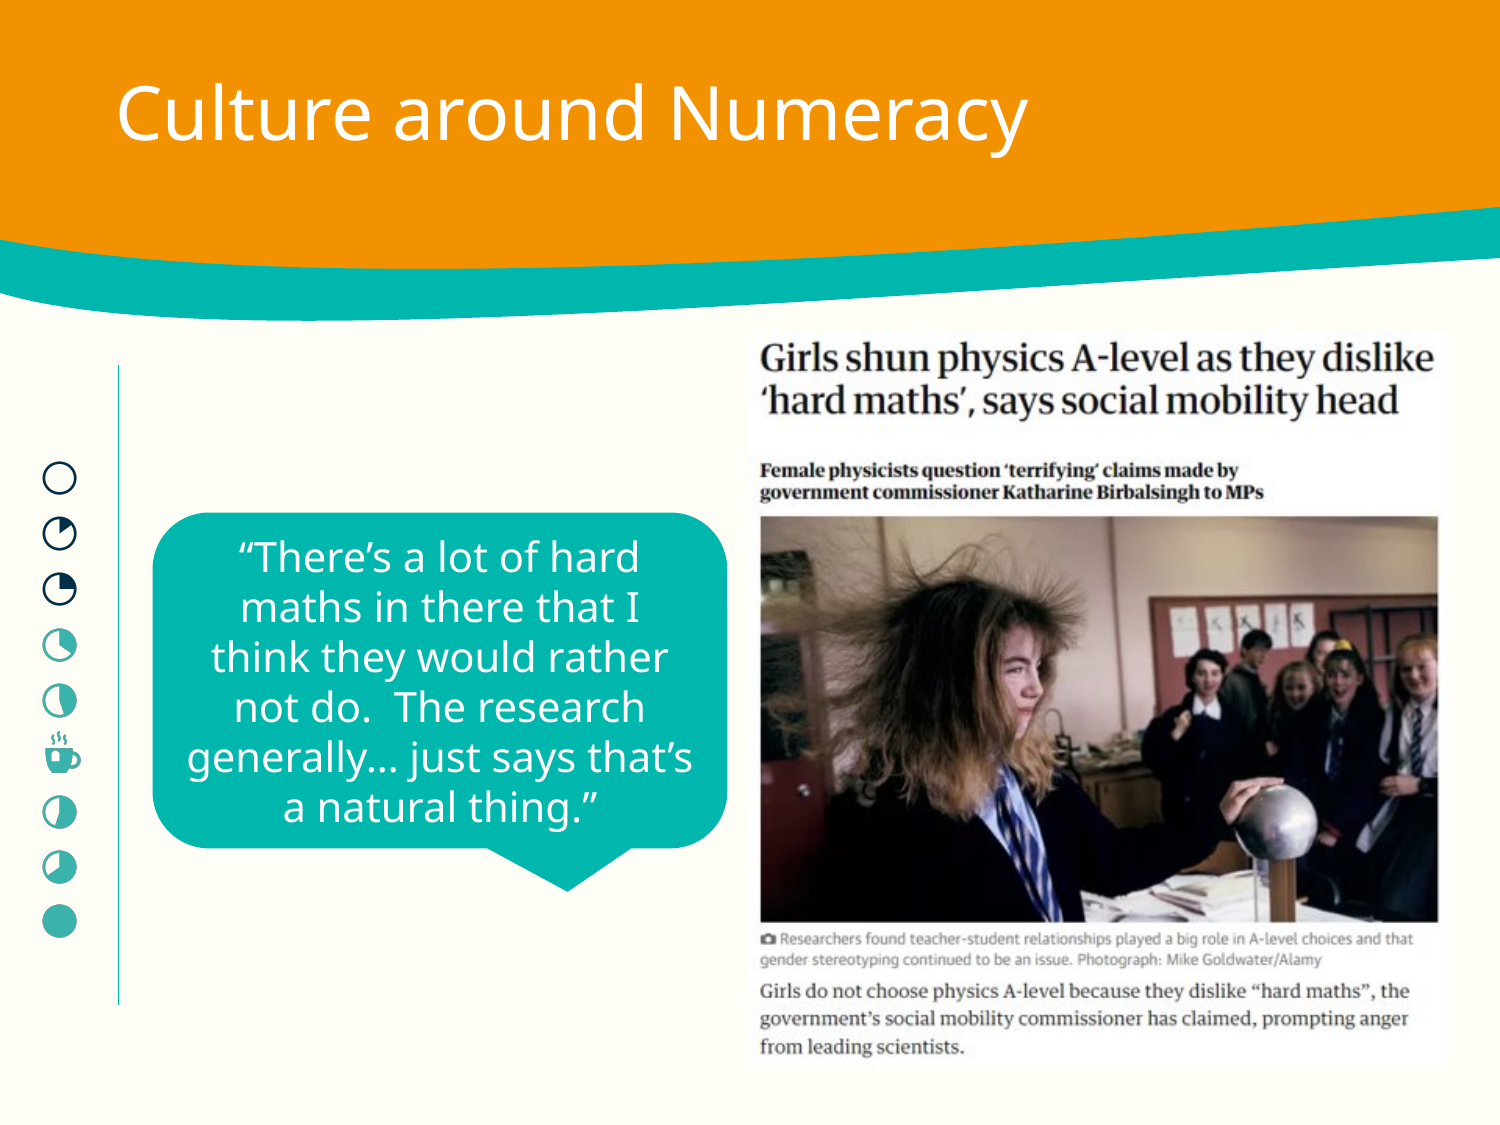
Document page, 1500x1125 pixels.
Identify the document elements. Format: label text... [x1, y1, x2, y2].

picture [38, 900, 81, 942]
picture [38, 624, 81, 666]
picture [38, 457, 81, 499]
picture [38, 791, 81, 833]
picture [38, 512, 81, 555]
text_box “There’s a lot of hard maths in there that I think they would rather not do. The research generally… just says that’s a natural thing.” [152, 512, 728, 892]
picture [749, 332, 1447, 1070]
list Culture around Numeracy [100, 67, 1411, 258]
picture [38, 846, 81, 888]
picture [36, 725, 90, 779]
picture [38, 679, 81, 722]
picture [38, 568, 81, 610]
